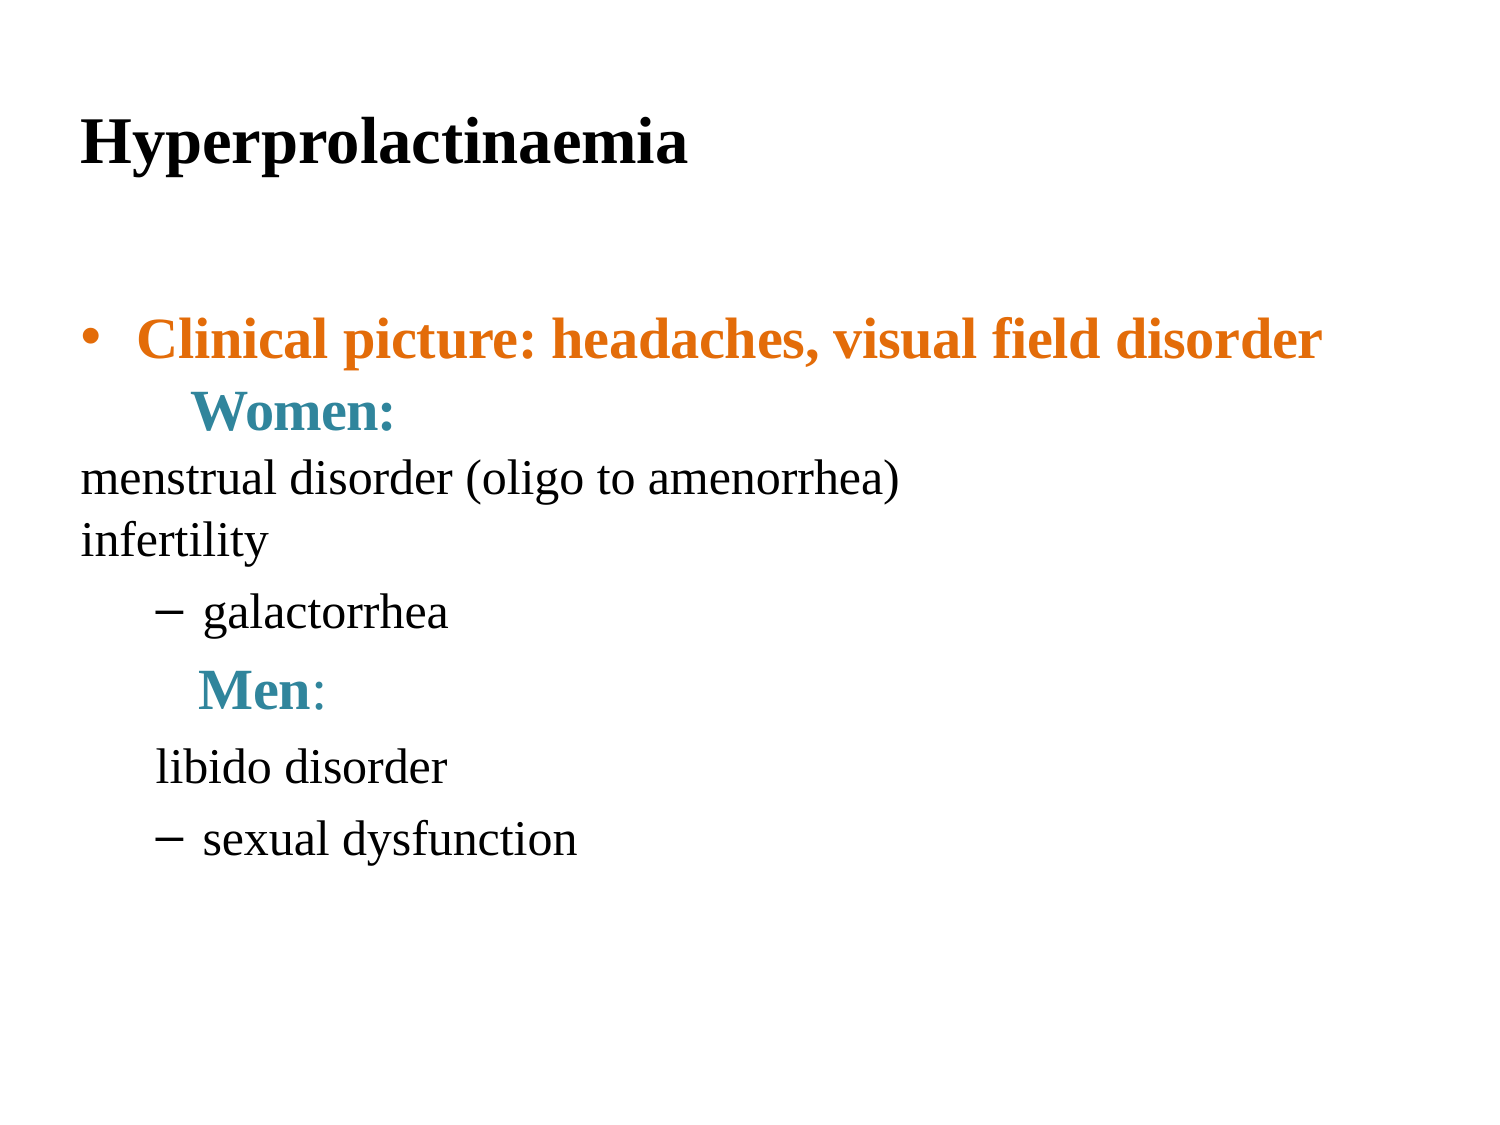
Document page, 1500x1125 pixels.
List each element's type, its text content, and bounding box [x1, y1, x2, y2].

text_box Clinical picture: headaches, visual field disorder Women: menstrual disorder (oligo to amenorrhea) infertility galactorrhea Men: libido disorder sexual dysfunction [78, 298, 1382, 866]
title Hyperprolactinaemia [80, 94, 1421, 285]
